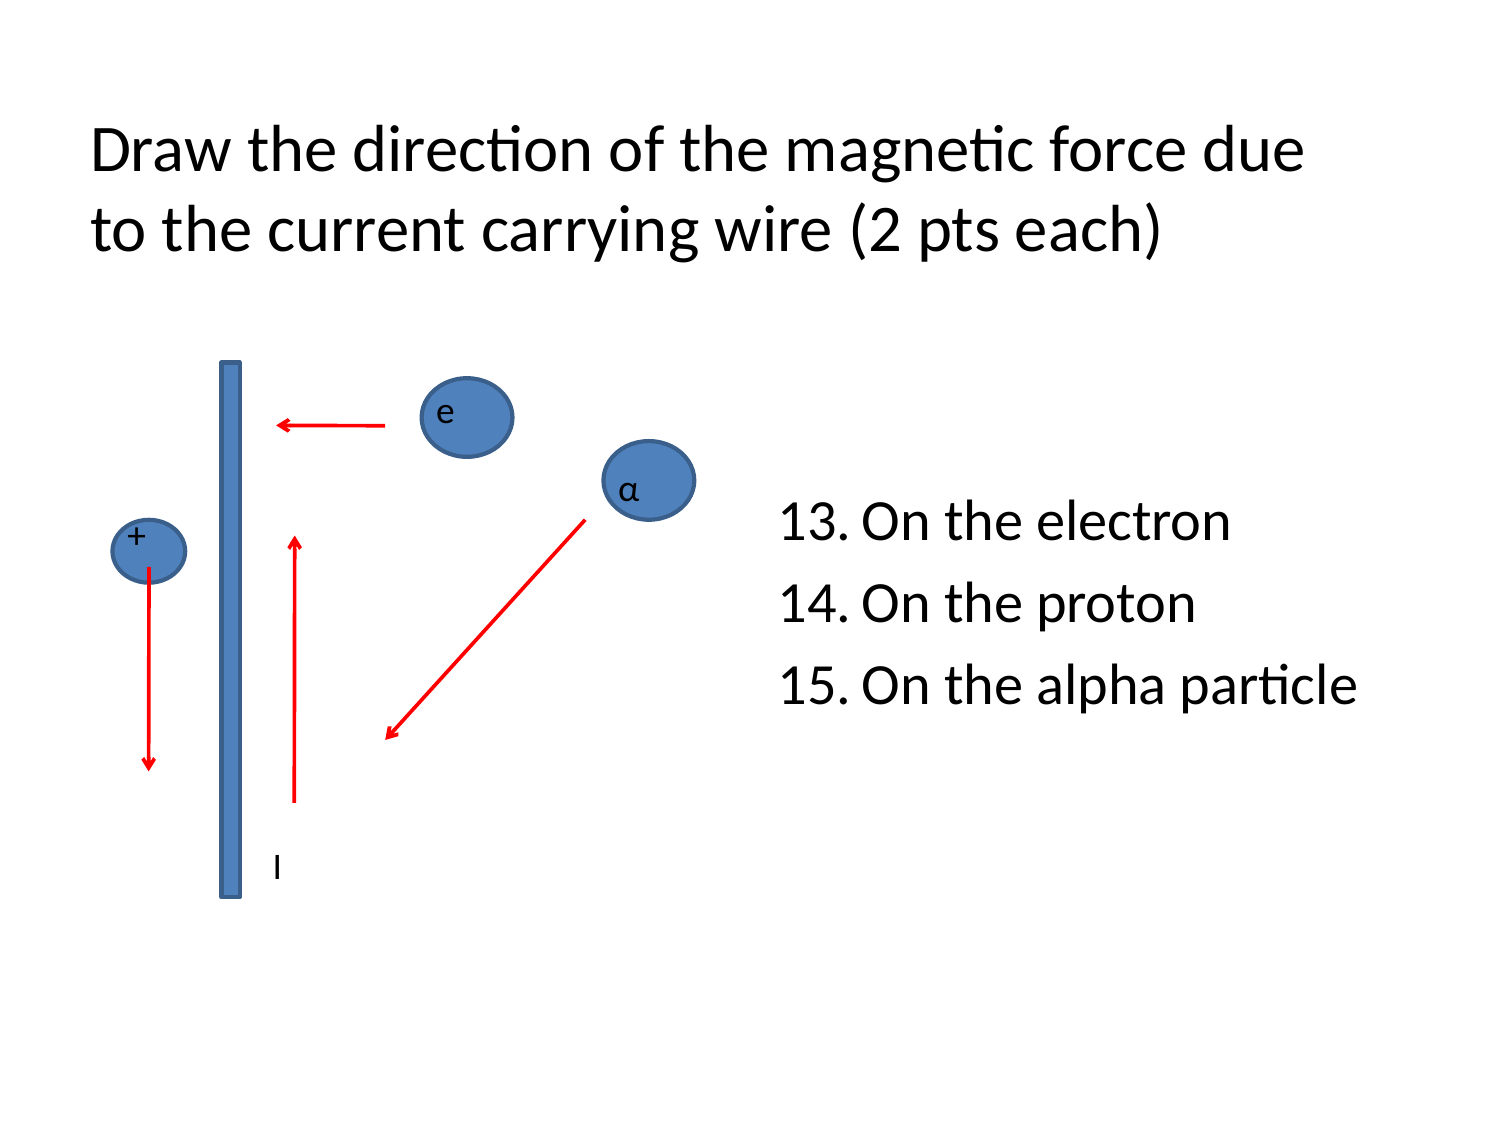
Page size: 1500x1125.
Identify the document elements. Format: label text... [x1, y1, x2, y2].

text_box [112, 362, 713, 911]
list On the electron On the proton On the alpha particle [762, 474, 1425, 850]
title Draw the direction of the magnetic force due to the current carrying wire (2 pts each) [75, 45, 1388, 325]
